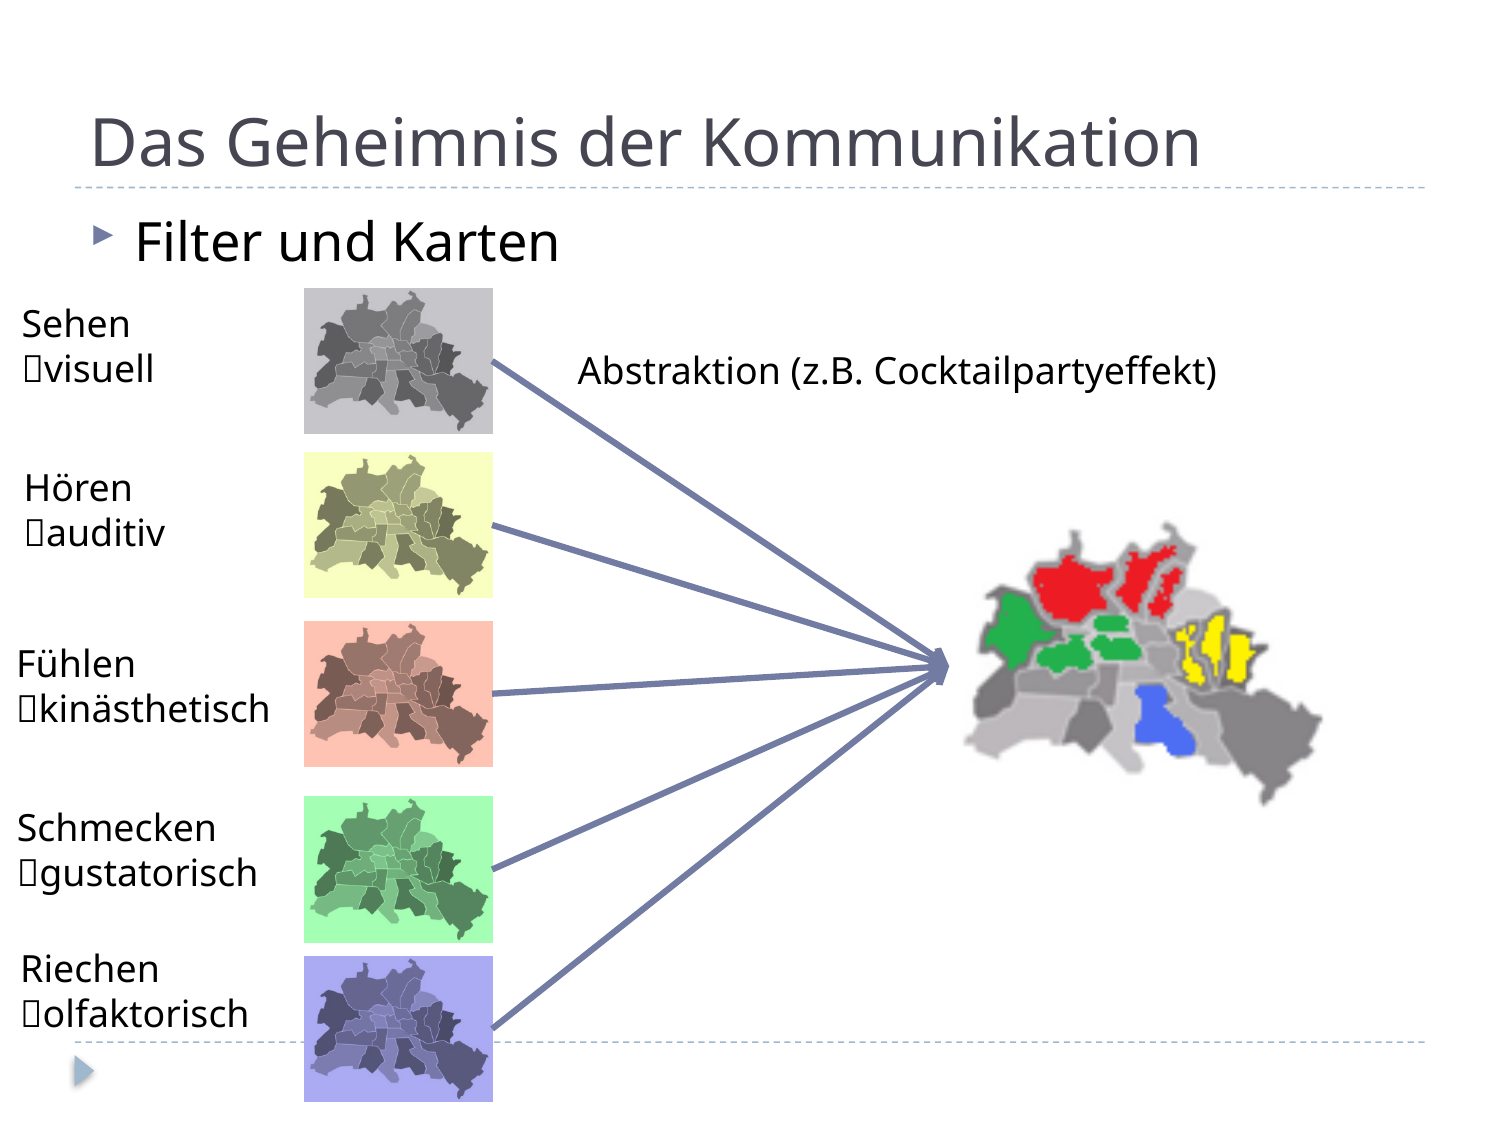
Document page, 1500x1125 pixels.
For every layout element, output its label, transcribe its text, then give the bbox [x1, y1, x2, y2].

list Filter und Karten [75, 200, 1425, 1010]
picture [304, 452, 491, 598]
text_box Sehen visuell [6, 292, 170, 398]
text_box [491, 665, 950, 1030]
picture [304, 796, 491, 943]
text_box Abstraktion (z.B. Cocktailpartyeffekt) [562, 339, 1233, 400]
picture [304, 620, 491, 767]
picture [950, 515, 1337, 817]
text_box Schmecken gustatorisch [2, 796, 274, 902]
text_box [491, 524, 950, 665]
title Das Geheimnis der Kommunikation [75, 24, 1425, 188]
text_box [491, 360, 950, 524]
text_box Hören auditiv [8, 456, 181, 562]
text_box Fühlen kinästhetisch [1, 632, 286, 738]
picture [304, 288, 493, 434]
picture [304, 956, 493, 1102]
text_box Riechen olfaktorisch [5, 937, 265, 1043]
